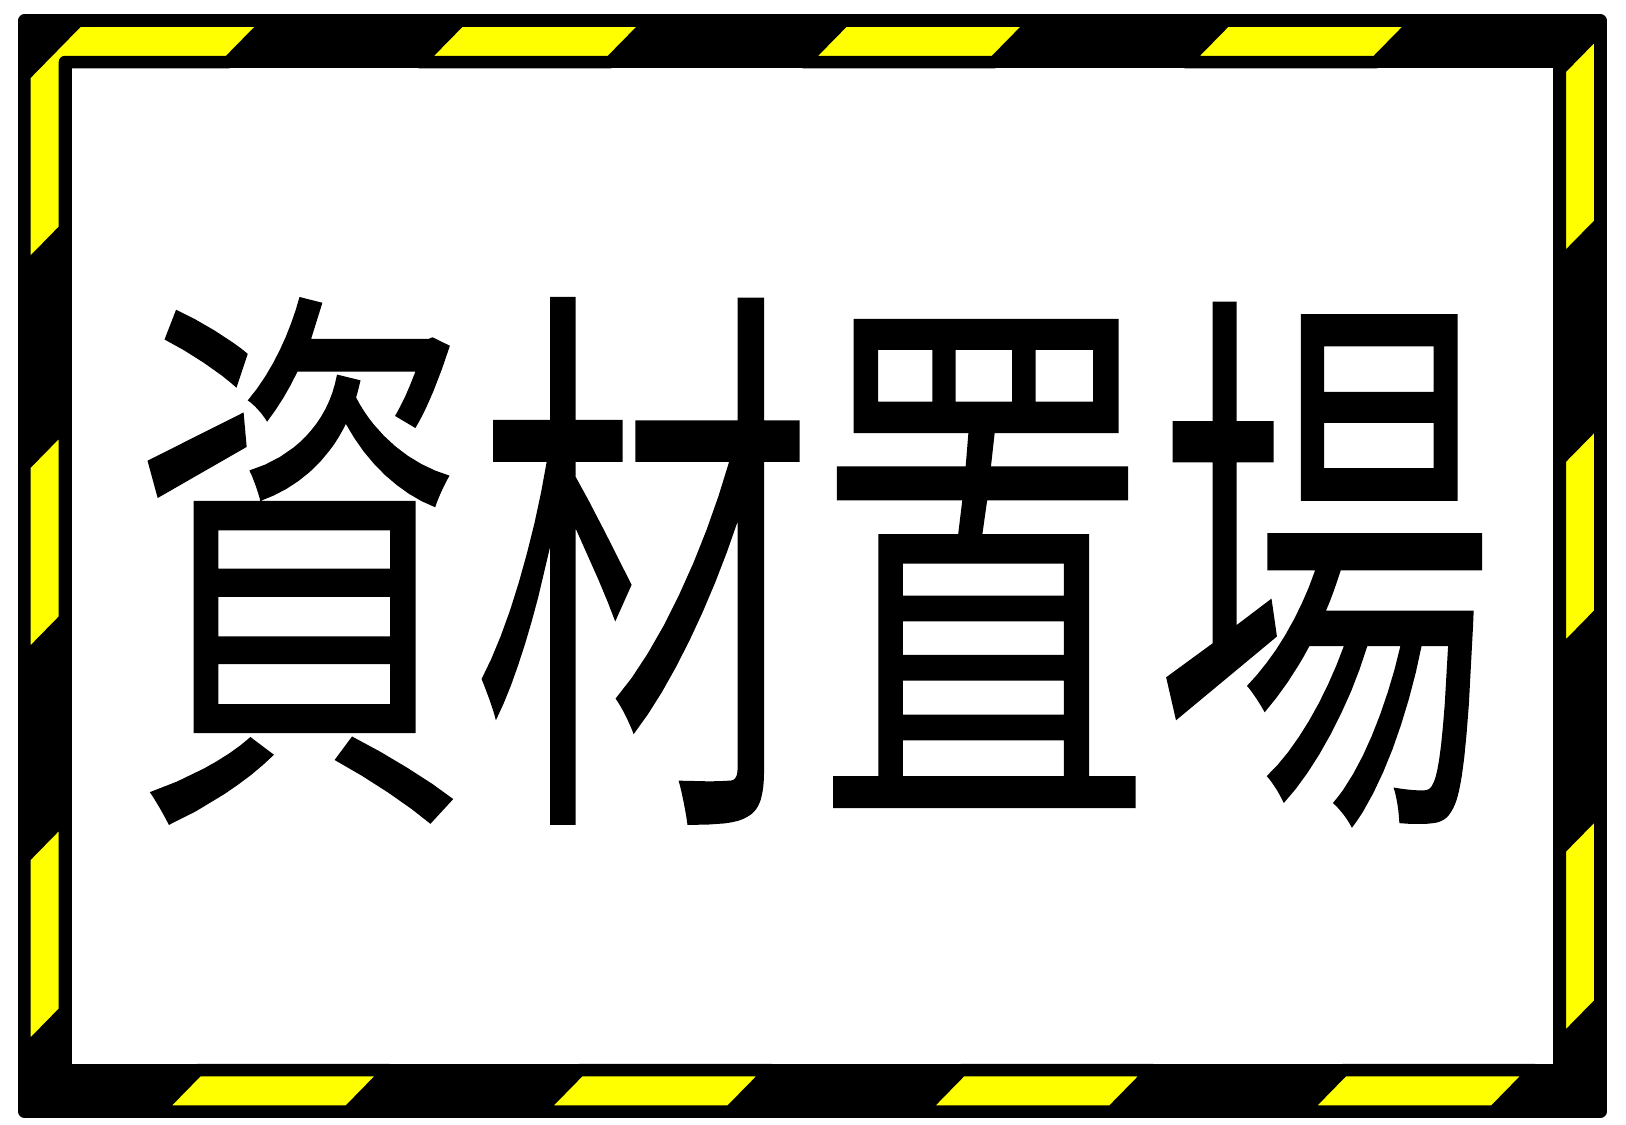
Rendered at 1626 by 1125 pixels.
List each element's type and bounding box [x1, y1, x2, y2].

text_box [24, 20, 1601, 1112]
